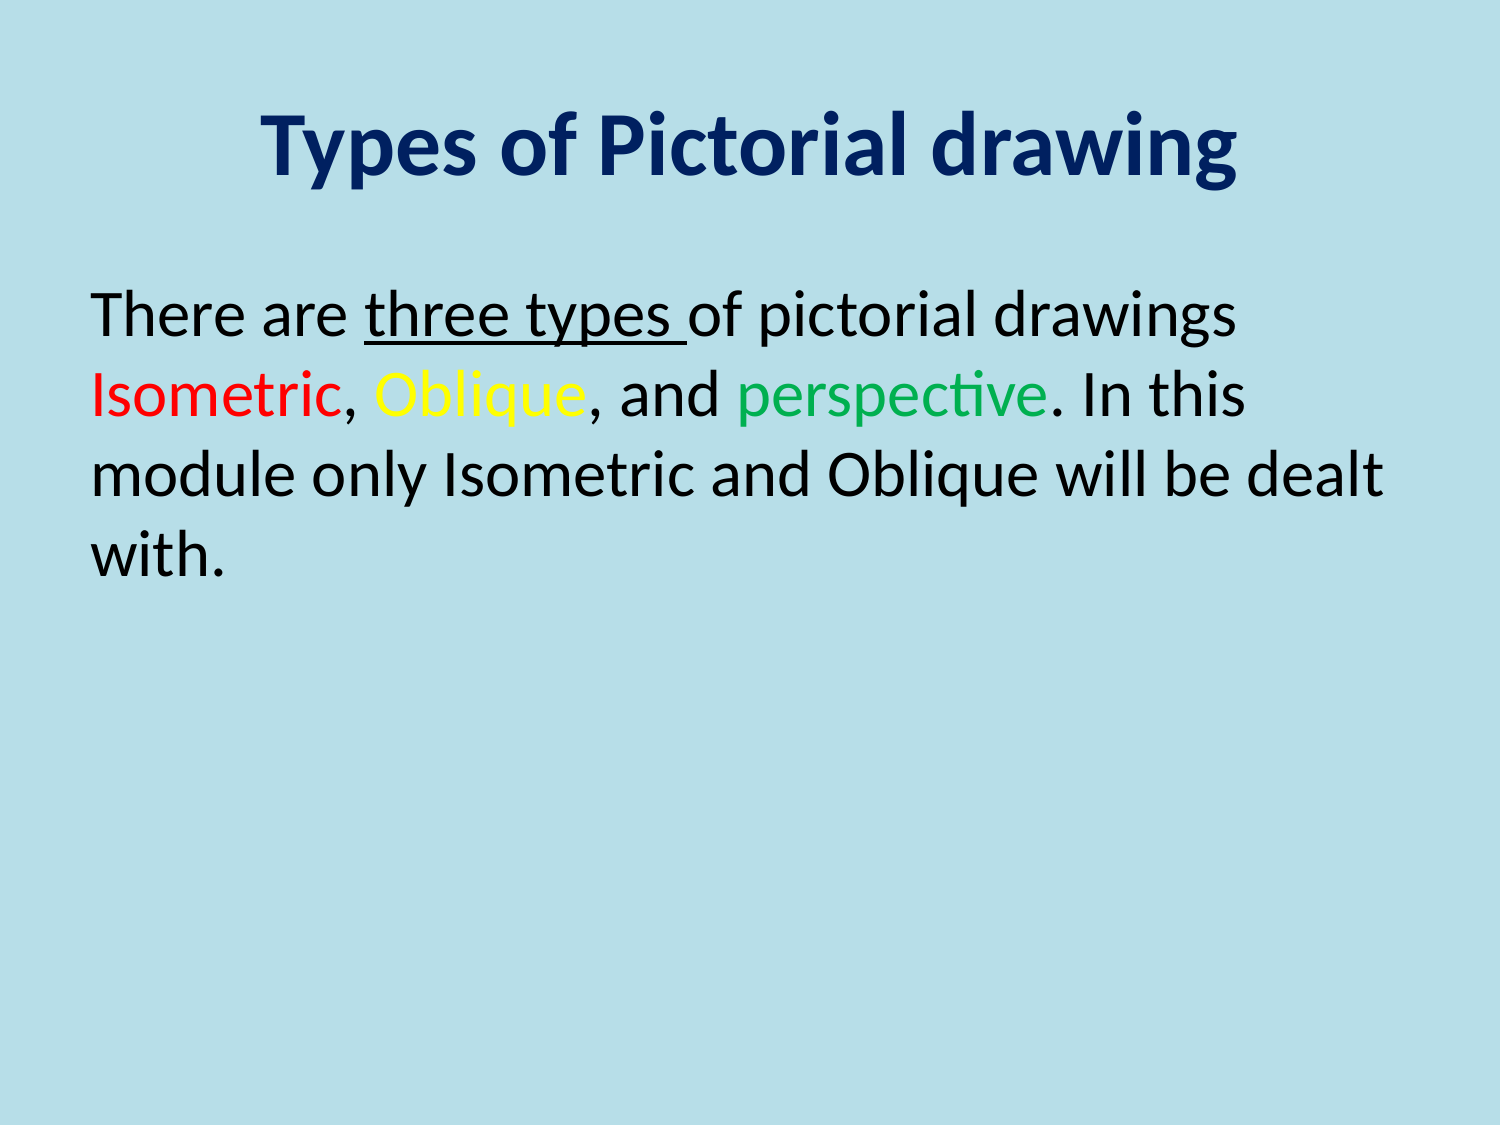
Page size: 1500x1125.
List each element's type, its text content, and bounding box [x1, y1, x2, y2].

list There are three types of pictorial drawings Isometric, Oblique, and perspective. In this module only Isometric and Oblique will be dealt with. [75, 262, 1425, 1005]
title Types of Pictorial drawing [75, 45, 1425, 233]
